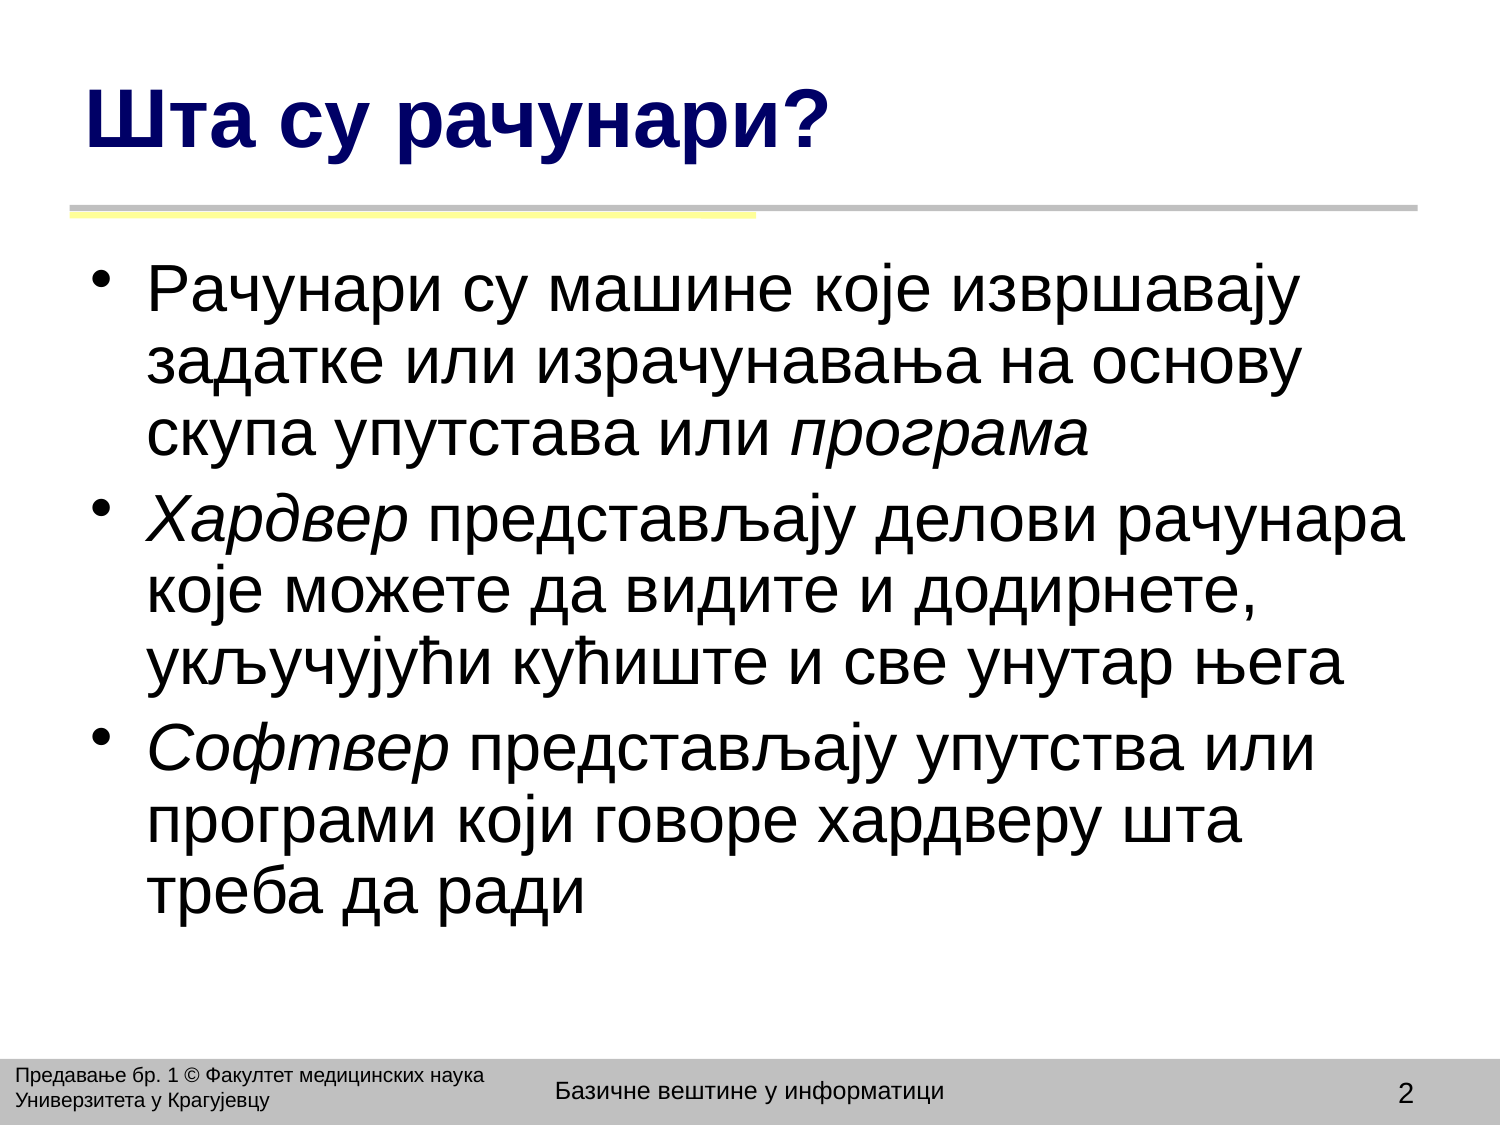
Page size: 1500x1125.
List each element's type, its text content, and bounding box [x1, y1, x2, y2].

title Шта су рачунари? [69, 19, 1426, 208]
list Рачунари су машине које извршавају задатке или израчунавања на основу скупа упутстава или програма Хардвер представљају делови рачунара које можете да видите и додирнете, укључујући кућиште и све унутар њега Софтвер представљају упутства или програми који говоре хардверу шта треба да ради [74, 246, 1426, 1023]
slide_number 2 [1079, 1066, 1430, 1125]
footer Базичне вештине у информатици [512, 1066, 988, 1125]
slide_number Предавање бр. 1 © Факултет медицинских наука Универзитета у Крагујевцу [0, 1053, 599, 1108]
